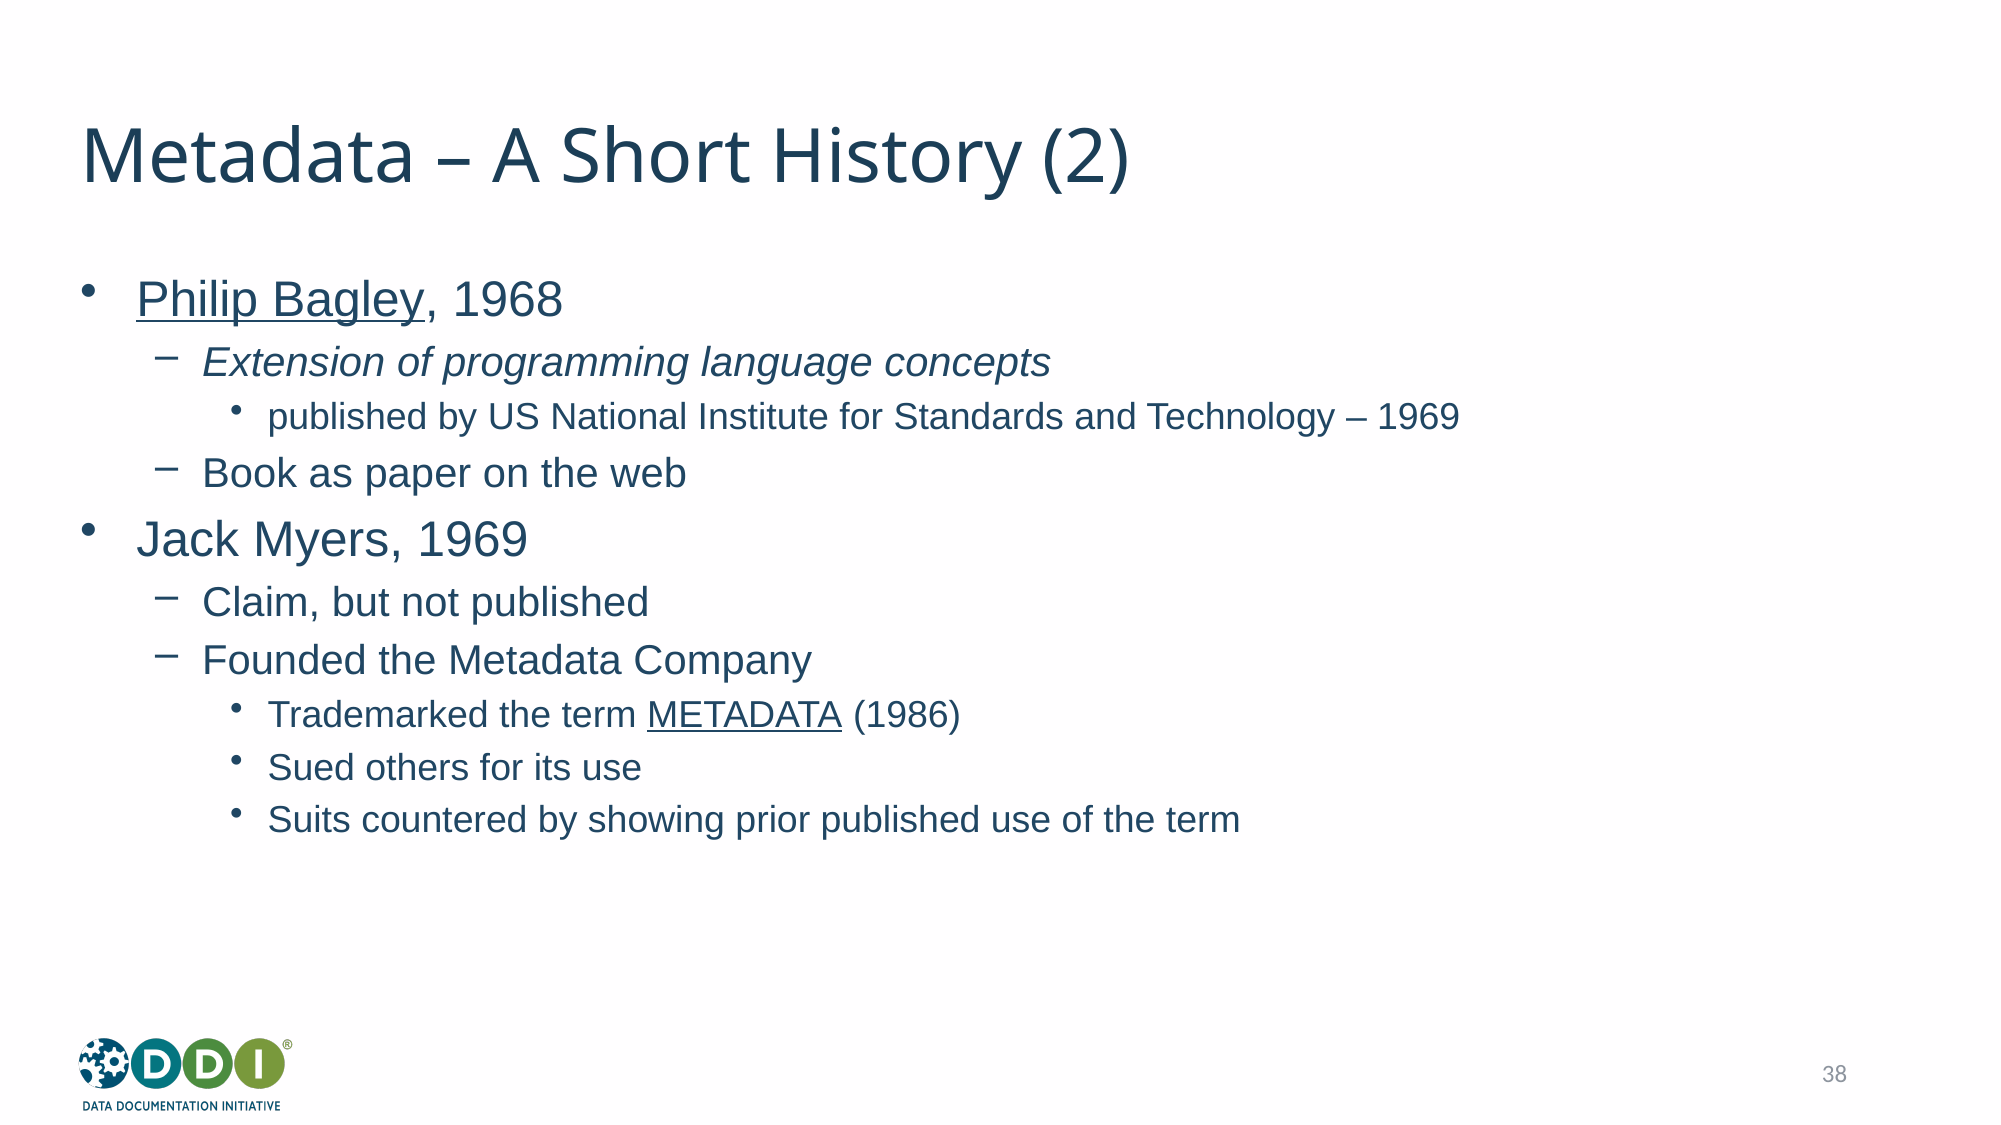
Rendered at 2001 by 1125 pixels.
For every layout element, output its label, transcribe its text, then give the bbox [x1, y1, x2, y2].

title Metadata – A Short History (2) [65, 59, 1916, 247]
list Philip Bagley, 1968 Extension of programming language concepts published by US National Institute for Standards and Technology – 1969 Book as paper on the web Jack Myers, 1969 Claim, but not published Founded the Metadata Company Trademarked the term METADATA (1986) Sued others for its use Suits countered by showing prior published use of the term [65, 259, 1916, 1019]
picture [65, 1032, 305, 1115]
slide_number 38 [1412, 1042, 1863, 1103]
